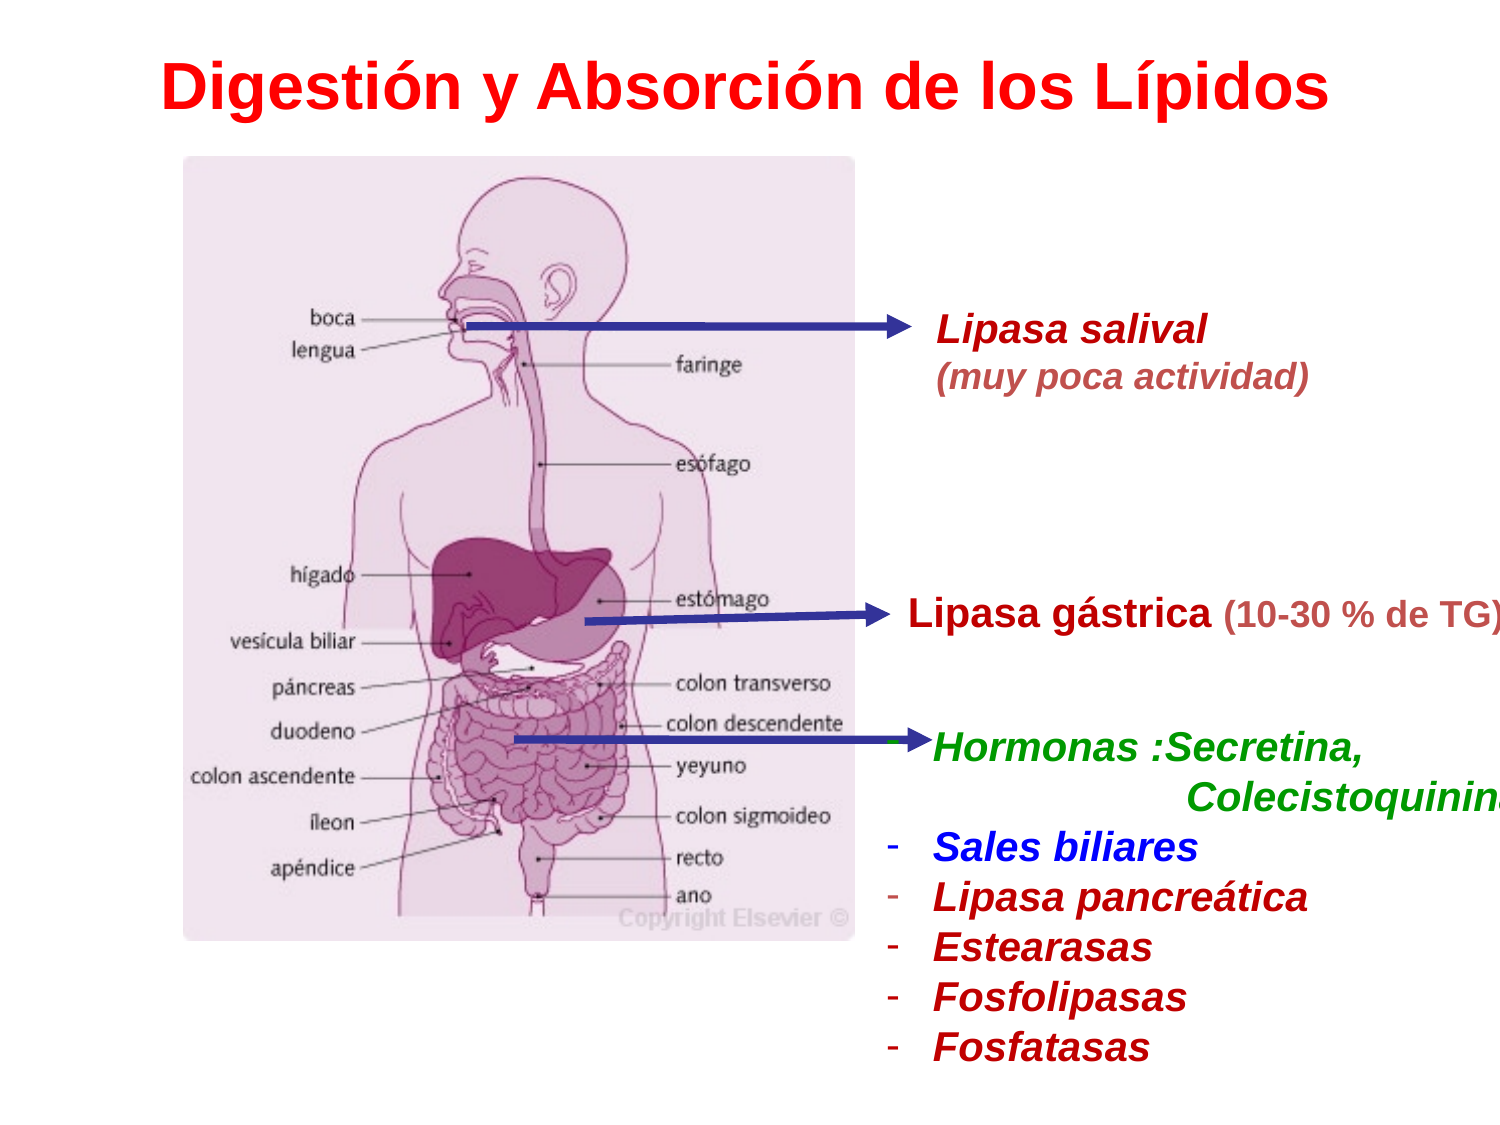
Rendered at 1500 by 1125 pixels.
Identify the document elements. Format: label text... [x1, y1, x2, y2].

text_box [513, 711, 1476, 1082]
text_box Digestión y Absorción de los Lípidos [145, 35, 1347, 130]
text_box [584, 577, 1500, 644]
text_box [466, 293, 1327, 406]
picture [182, 155, 856, 941]
